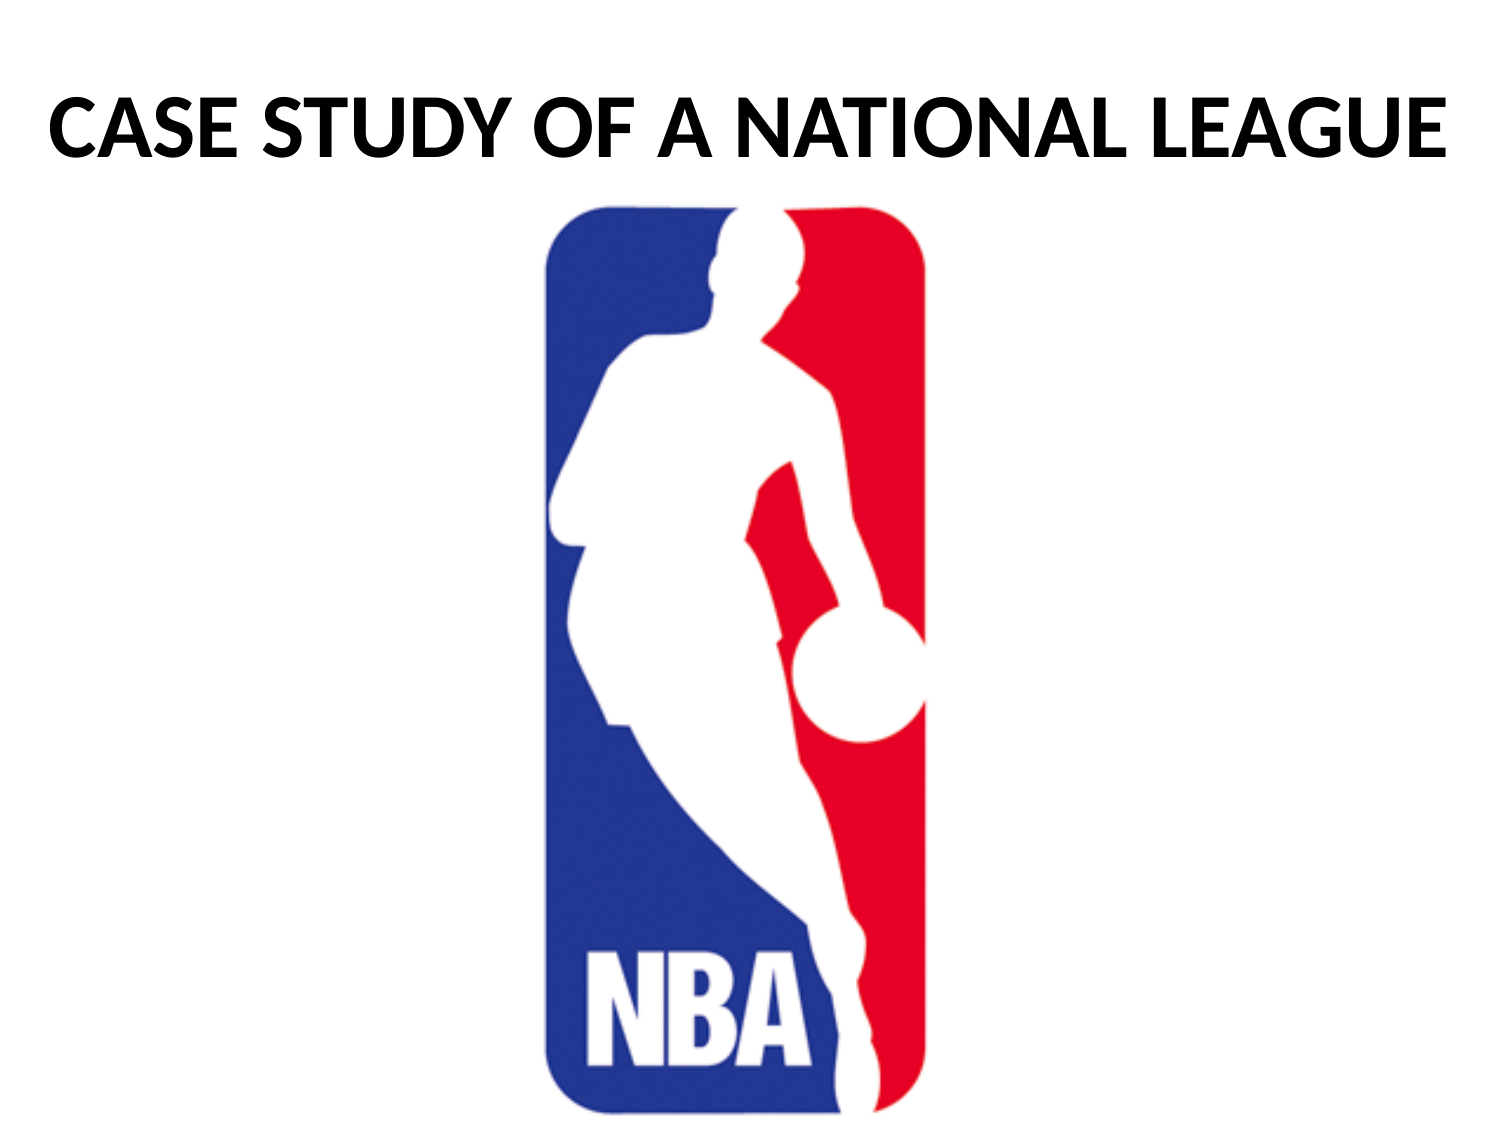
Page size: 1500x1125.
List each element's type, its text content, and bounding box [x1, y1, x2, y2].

title CASE STUDY OF A NATIONAL LEAGUE [0, 0, 1500, 242]
picture [267, 191, 1208, 1125]
